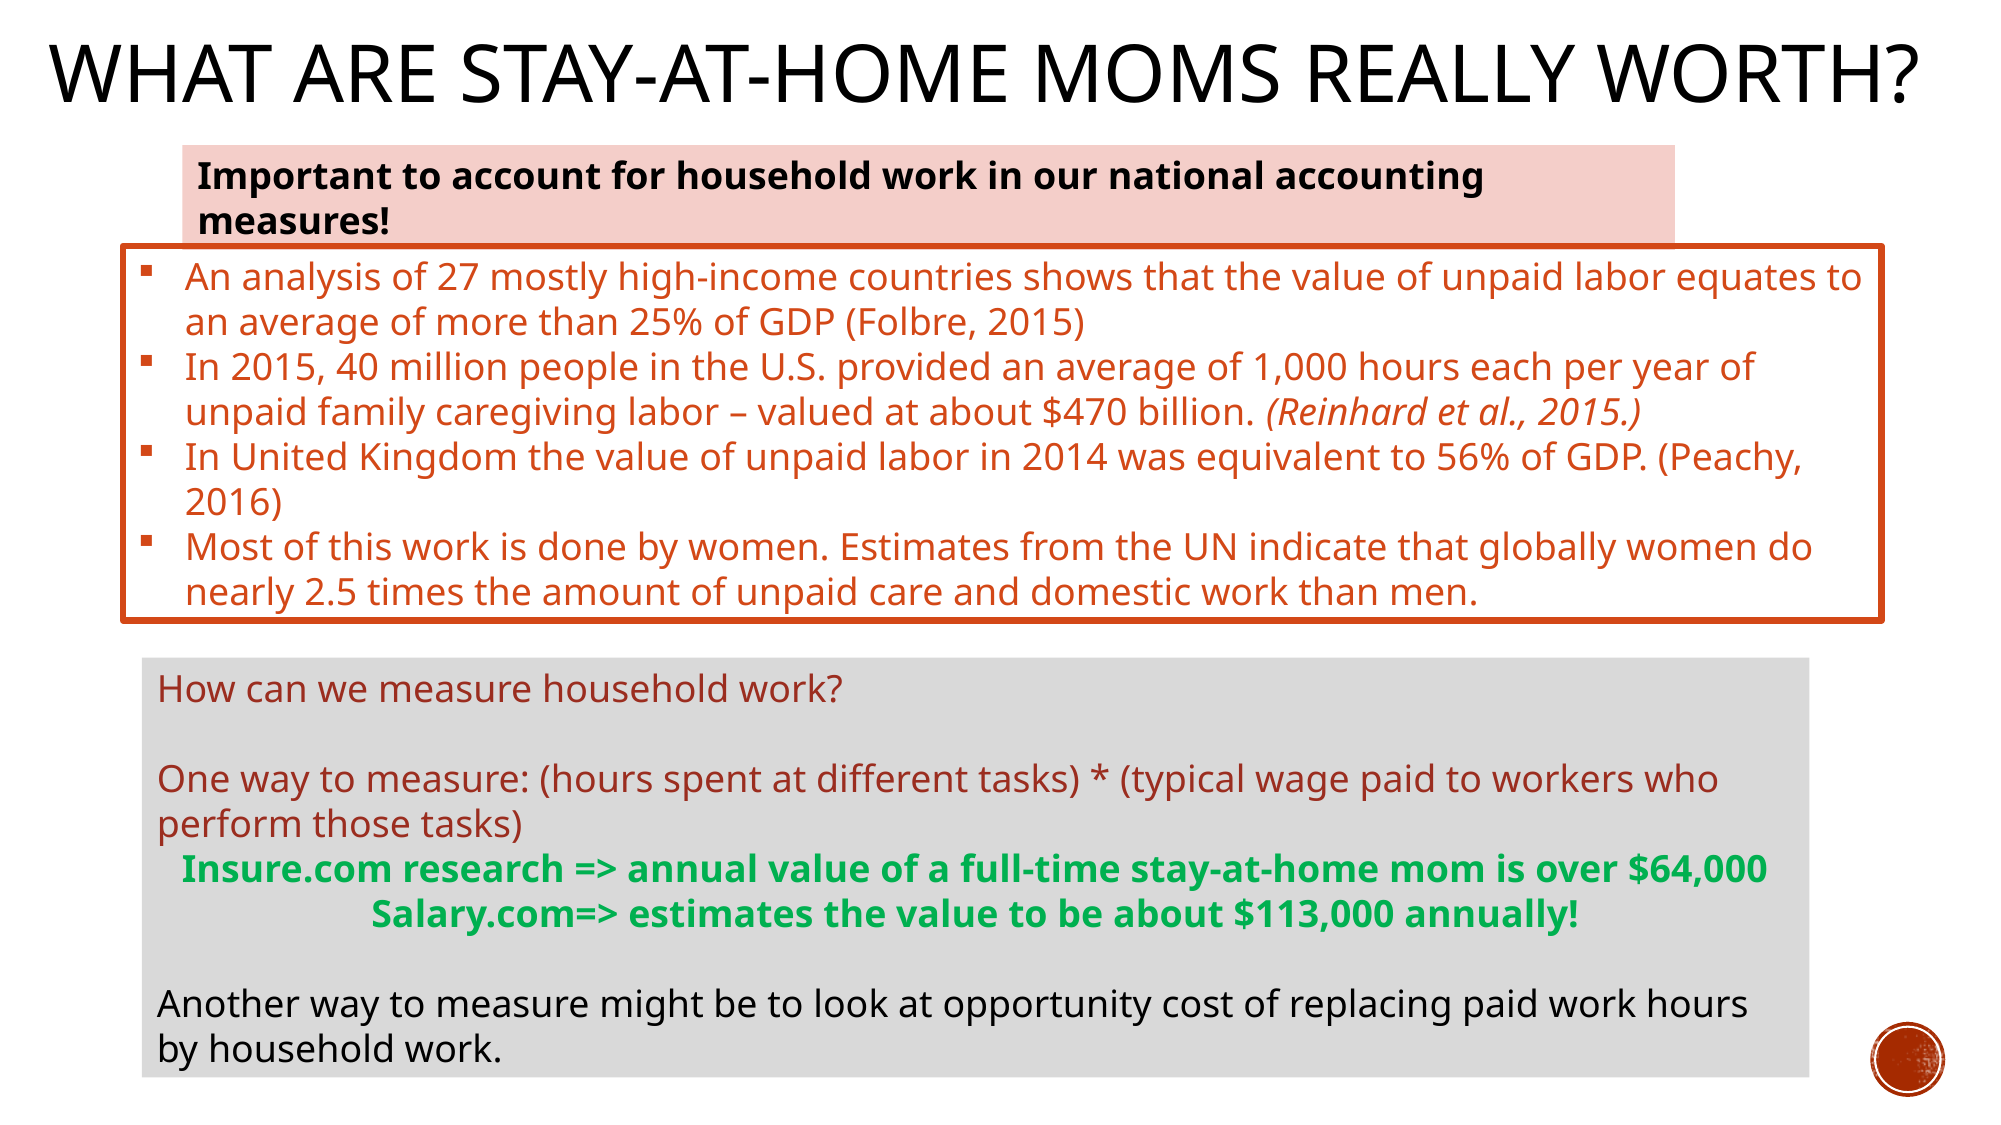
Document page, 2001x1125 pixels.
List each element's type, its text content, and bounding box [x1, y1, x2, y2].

title What are stay-at-home moms really worth? [25, 21, 1945, 132]
text_box Important to account for household work in our national accounting measures! [182, 145, 1675, 245]
text_box How can we measure household work? One way to measure: (hours spent at different tasks) * (typical wage paid to workers who perform those tasks) Insure.com research => annual value of a full-time stay-at-home mom is over $64,000 Salary.com=> estimates the value to be about $113,000 annually! Another way to measure might be to look at opportunity cost of replacing paid work hours by household work. [141, 657, 1810, 1078]
text_box An analysis of 27 mostly high-income countries shows that the value of unpaid labor equates to an average of more than 25% of GDP (Folbre, 2015) In 2015, 40 million people in the U.S. provided an average of 1,000 hours each per year of unpaid family caregiving labor – valued at about $470 billion. (Reinhard et al., 2015.) In United Kingdom the value of unpaid labor in 2014 was equivalent to 56% of GDP. (Peachy, 2016) Most of this work is done by women. Estimates from the UN indicate that globally women do nearly 2.5 times the amount of unpaid care and domestic work than men. [123, 245, 1882, 621]
